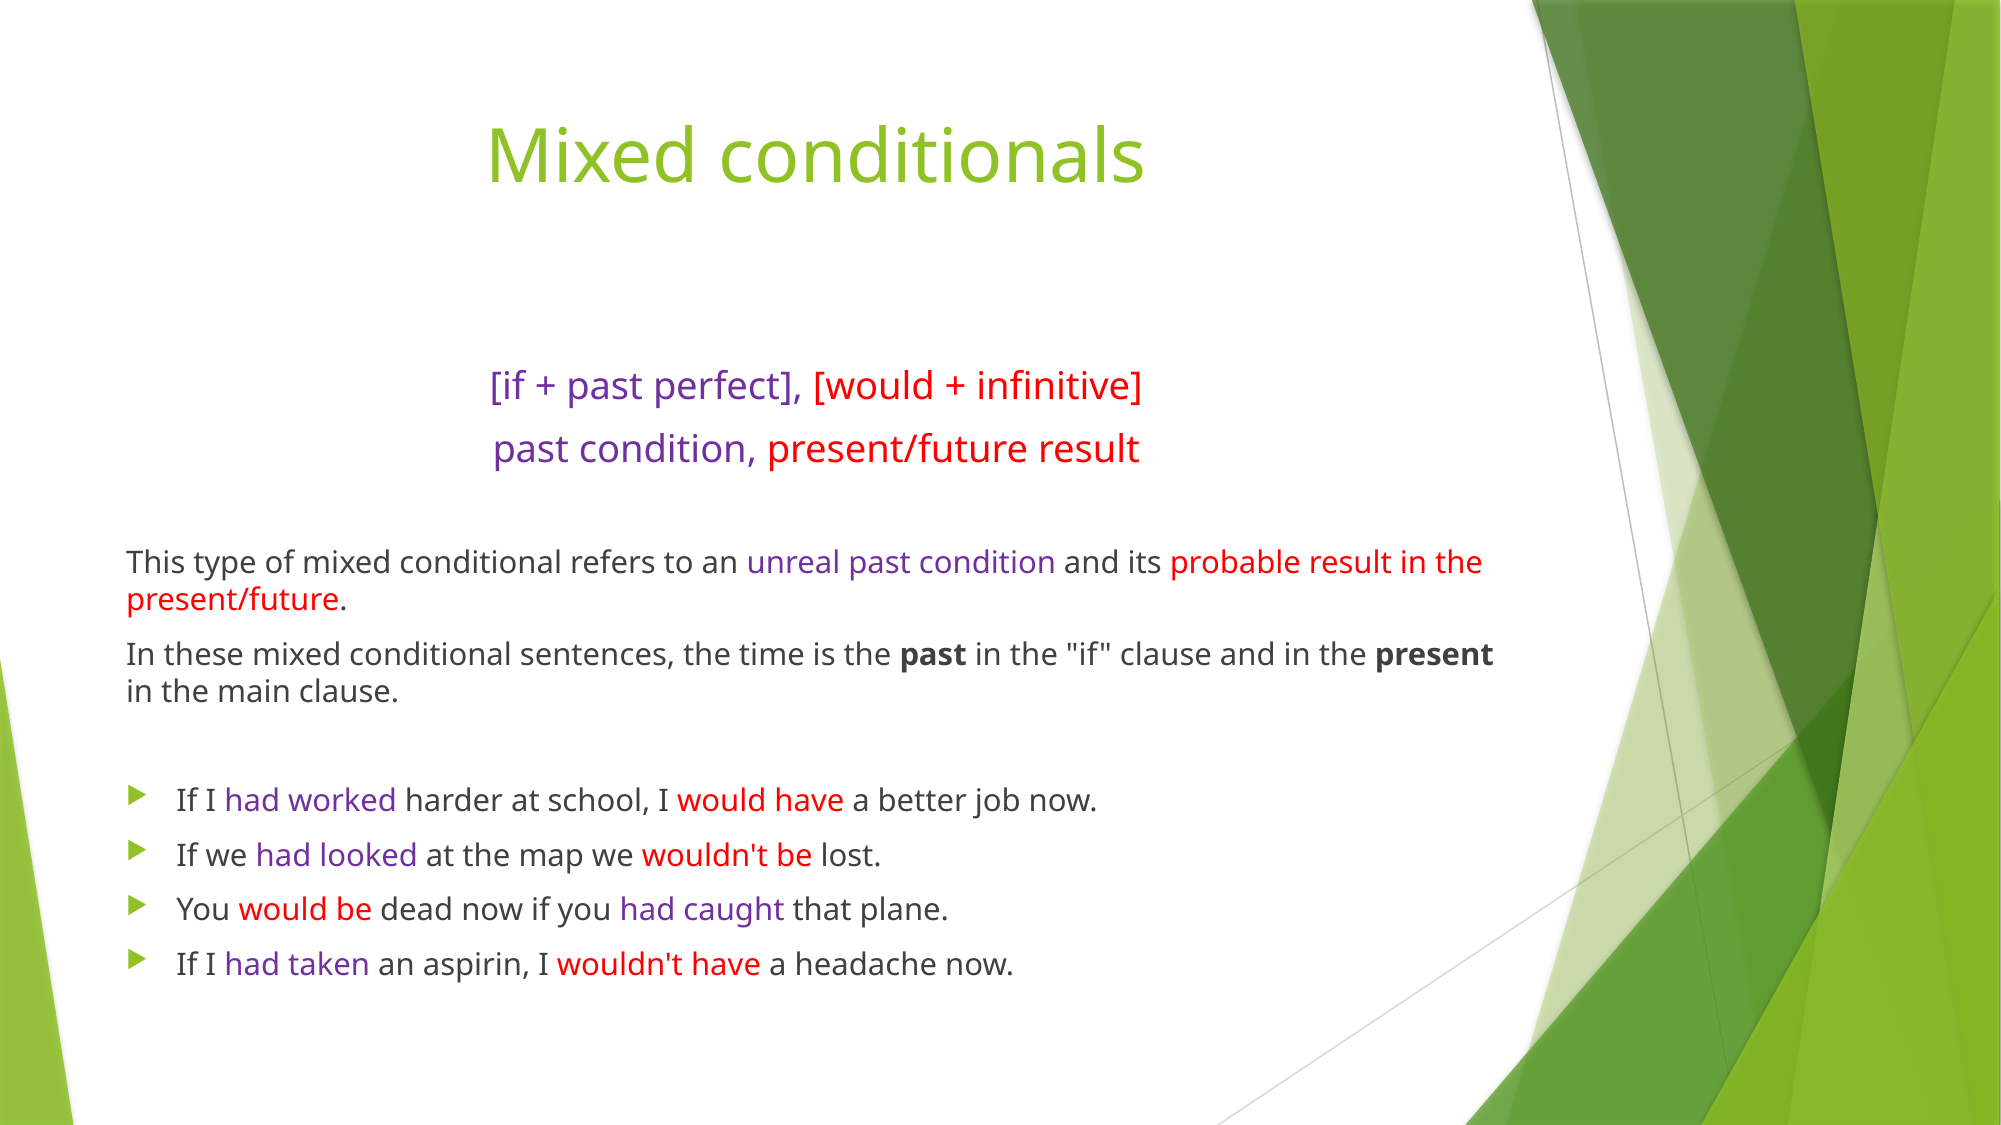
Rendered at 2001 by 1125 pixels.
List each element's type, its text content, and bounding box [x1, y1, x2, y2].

title Mixed conditionals [111, 99, 1522, 317]
list [if + past perfect], [would + infinitive] past condition, present/future result This type of mixed conditional refers to an unreal past condition and its probable result in the present/future. In these mixed conditional sentences, the time is the past in the "if" clause and in the present in the main clause. If I had worked harder at school, I would have a better job now. If we had looked at the map we wouldn't be lost. You would be dead now if you had caught that plane. If I had taken an aspirin, I wouldn't have a headache now. [111, 354, 1522, 992]
